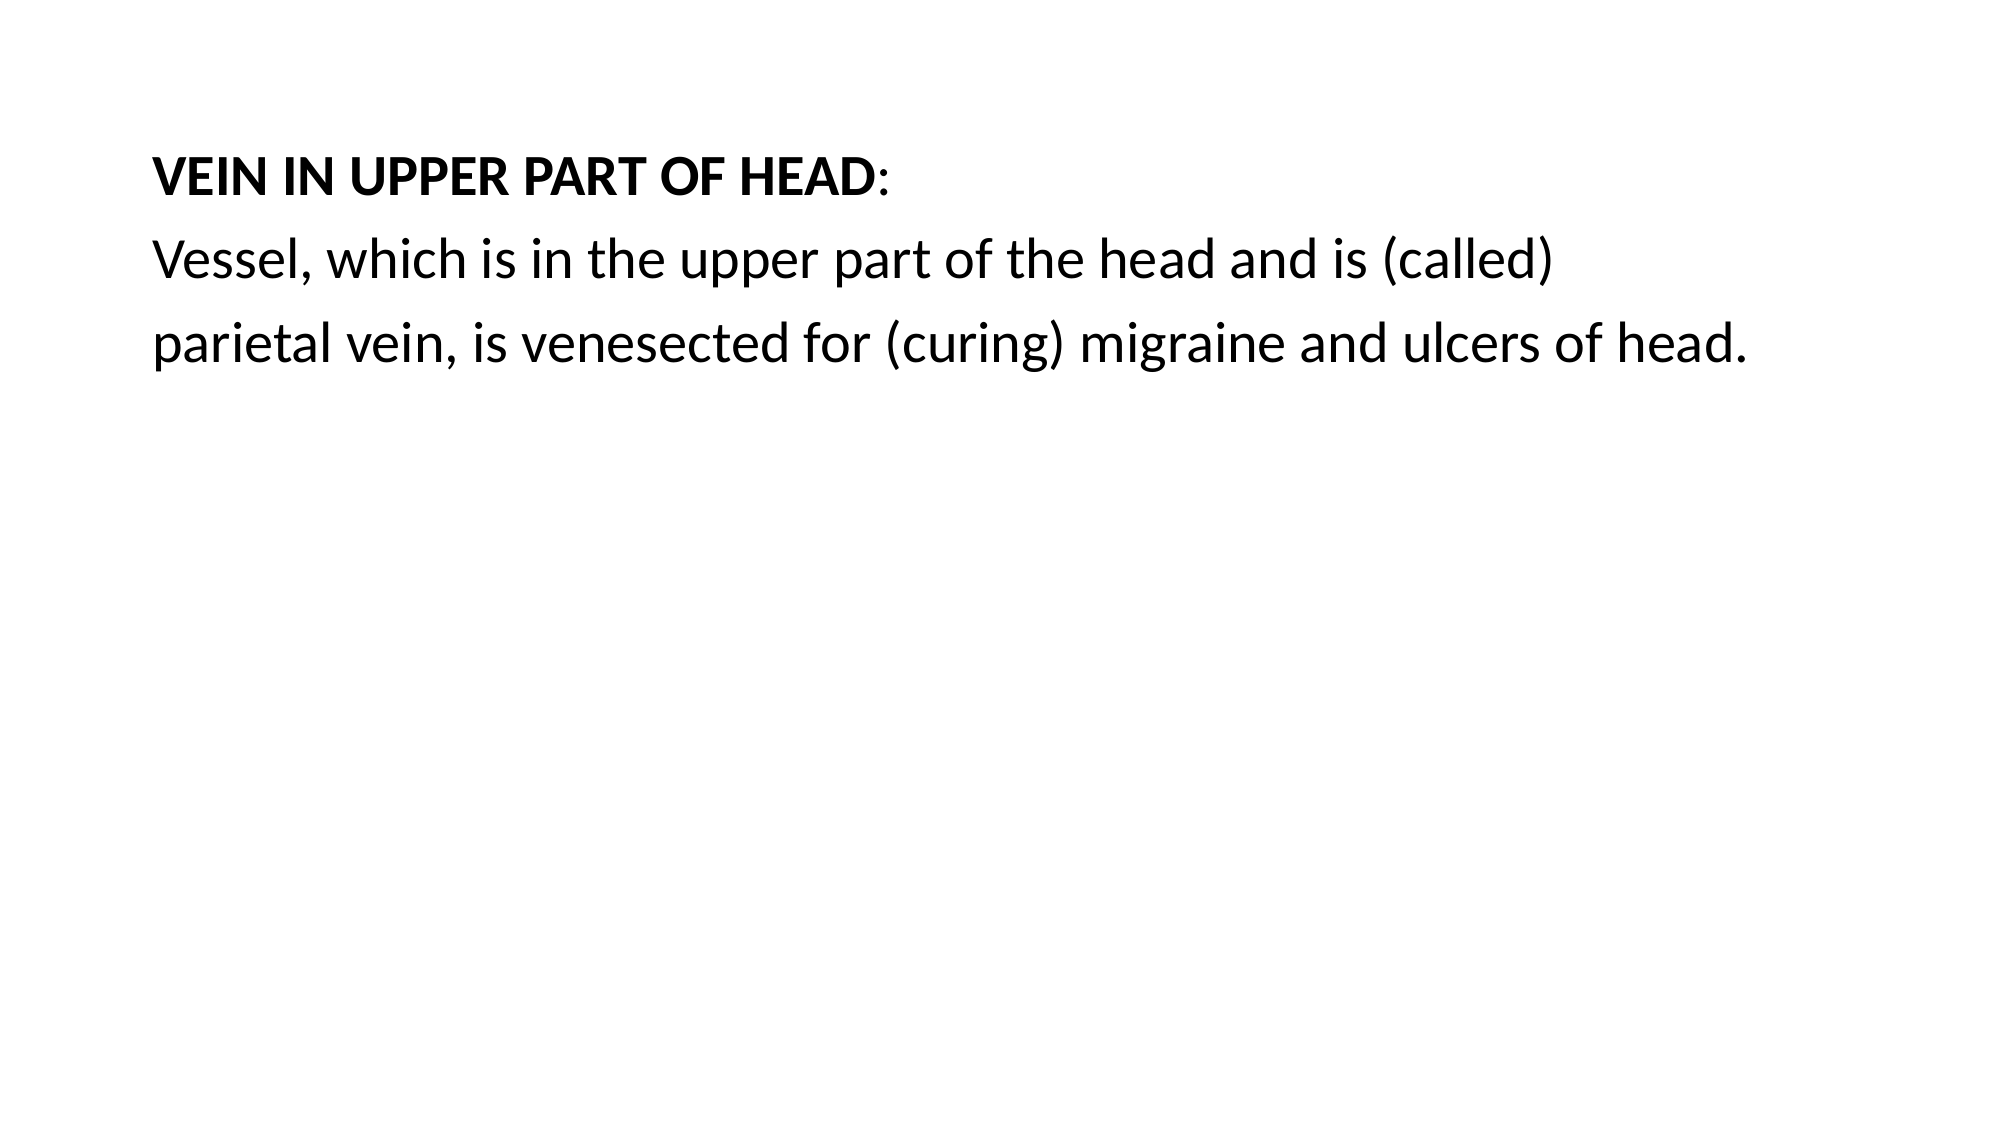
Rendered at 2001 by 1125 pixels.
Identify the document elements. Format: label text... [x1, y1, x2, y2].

list VEIN IN UPPER PART OF HEAD: Vessel, which is in the upper part of the head and is (called) parietal vein, is venesected for (curing) migraine and ulcers of head. [137, 137, 1863, 1014]
